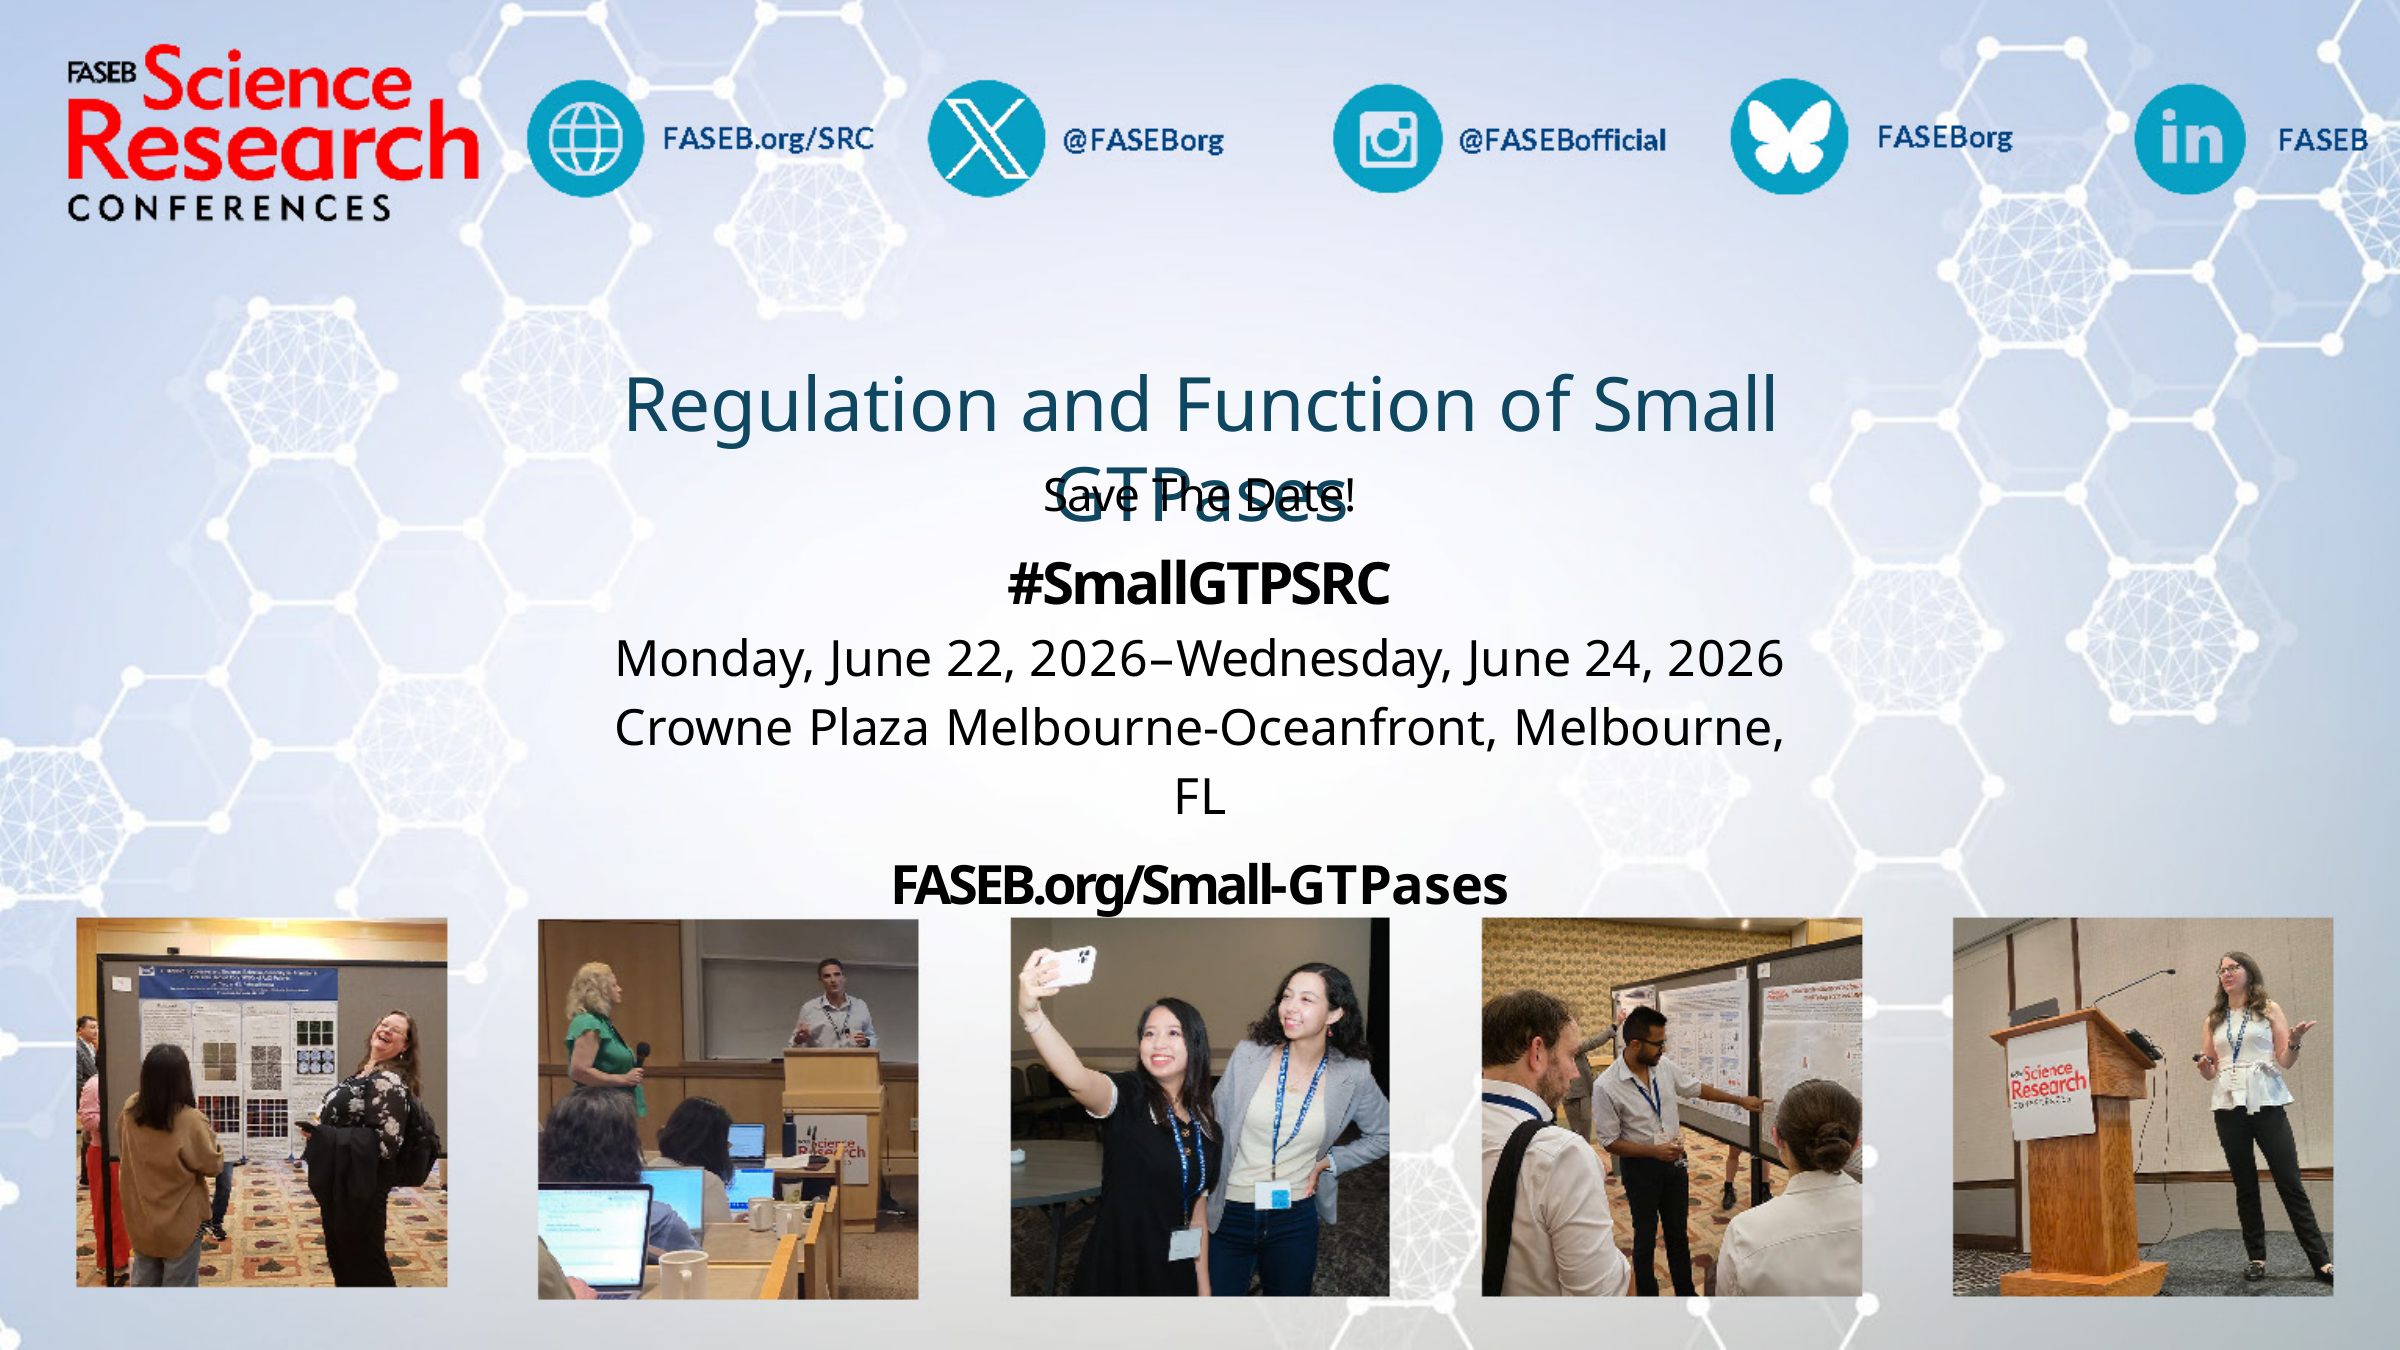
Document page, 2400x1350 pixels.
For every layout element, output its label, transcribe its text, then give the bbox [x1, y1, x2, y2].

text_box Save The Date! #SmallGTPSRC Monday, June 22, 2026–Wednesday, June 24, 2026 Crowne Plaza Melbourne-Oceanfront, Melbourne, FL FASEB.org/Small-GTPases [582, 444, 1817, 916]
picture [0, 0, 2400, 1350]
title Regulation and Function of Small GTPases [506, 353, 1894, 582]
